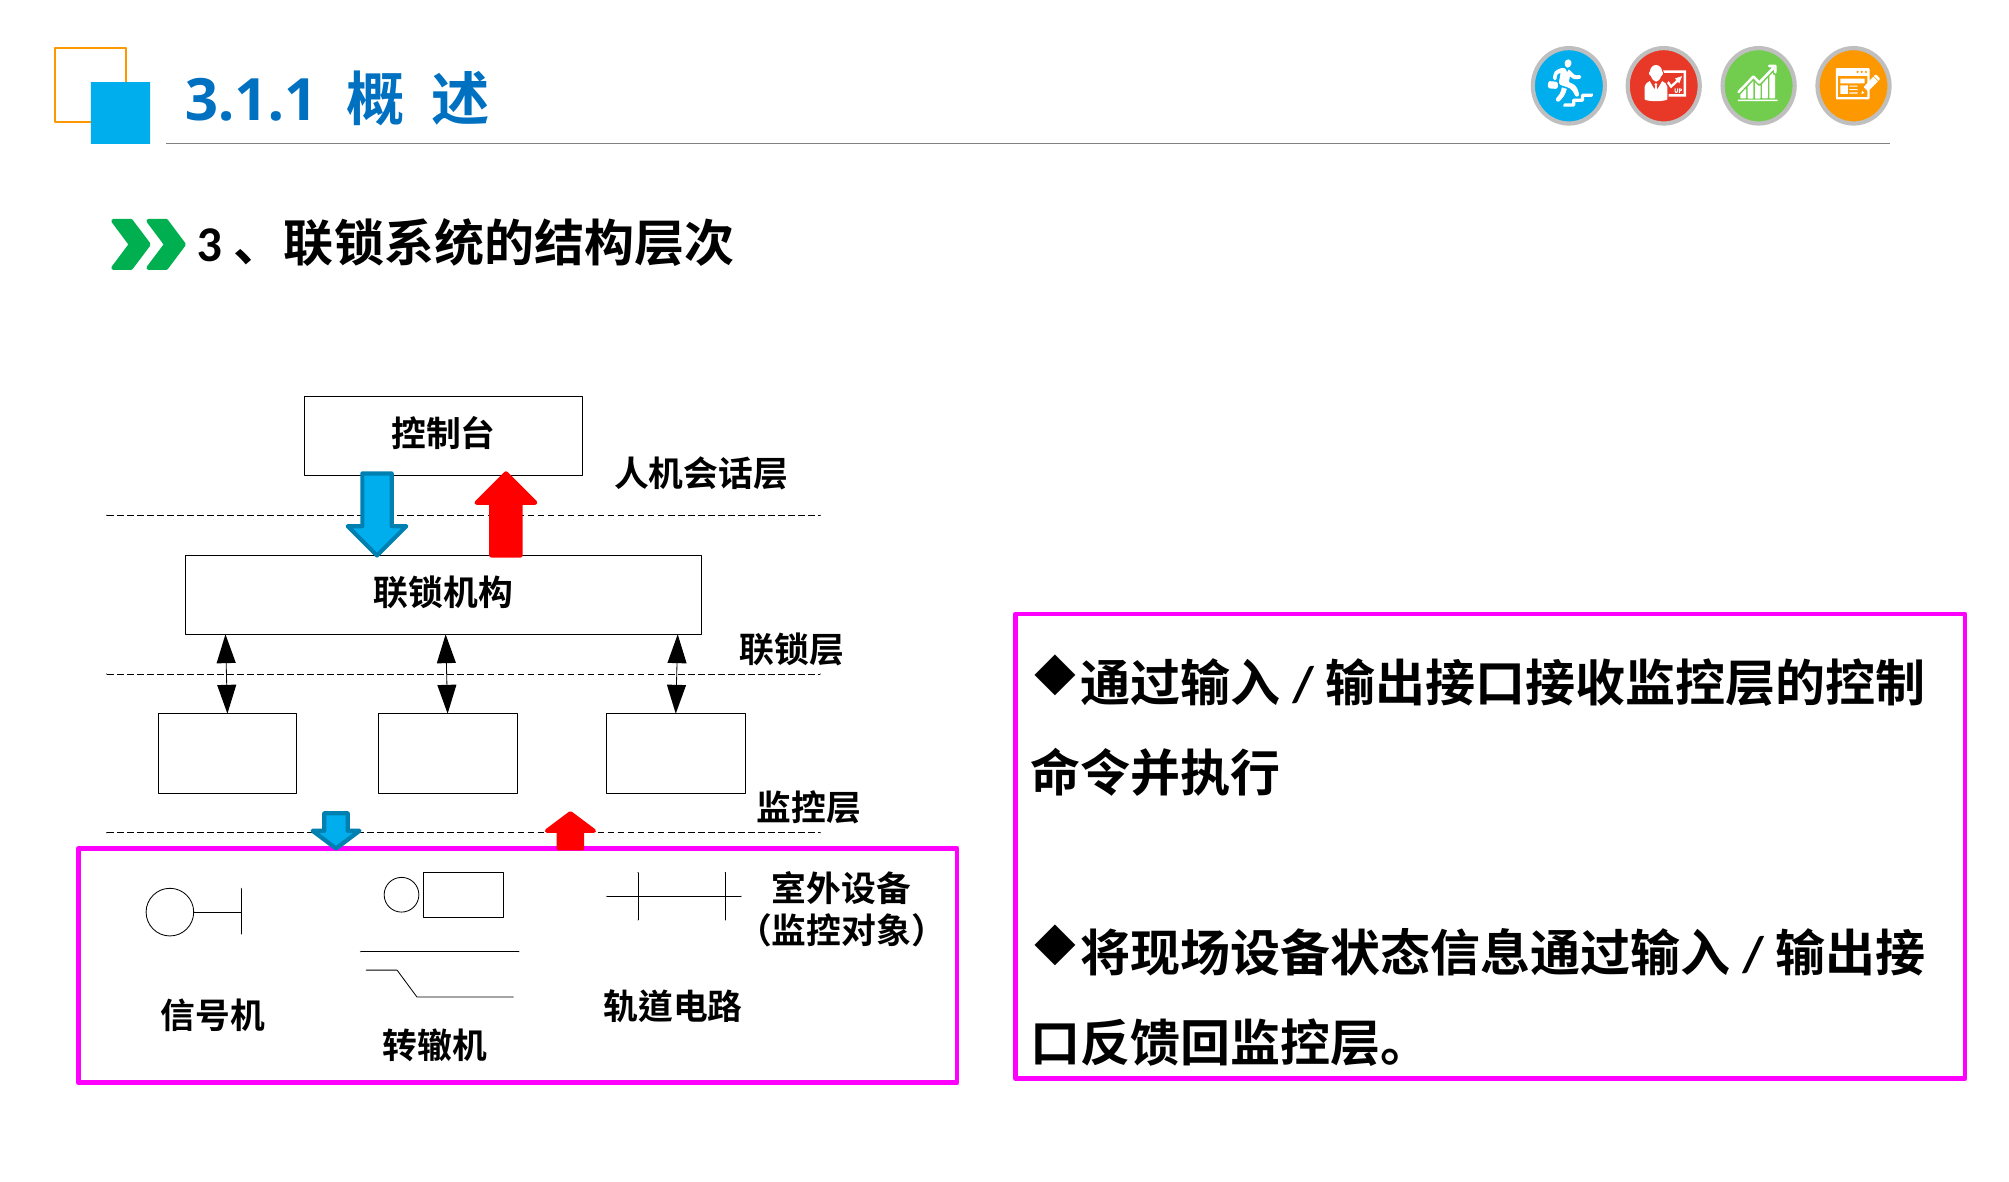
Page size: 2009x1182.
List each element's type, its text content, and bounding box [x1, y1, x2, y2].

text_box [76, 846, 103, 1085]
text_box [113, 203, 748, 280]
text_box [101, 391, 981, 1078]
text_box 通过输入/输出接口接收监控层的控制命令并执行 将现场设备状态信息通过输入/输出接口反馈回监控层。 [1015, 613, 1965, 1079]
text_box 3.1.1 概 述 [164, 51, 511, 142]
